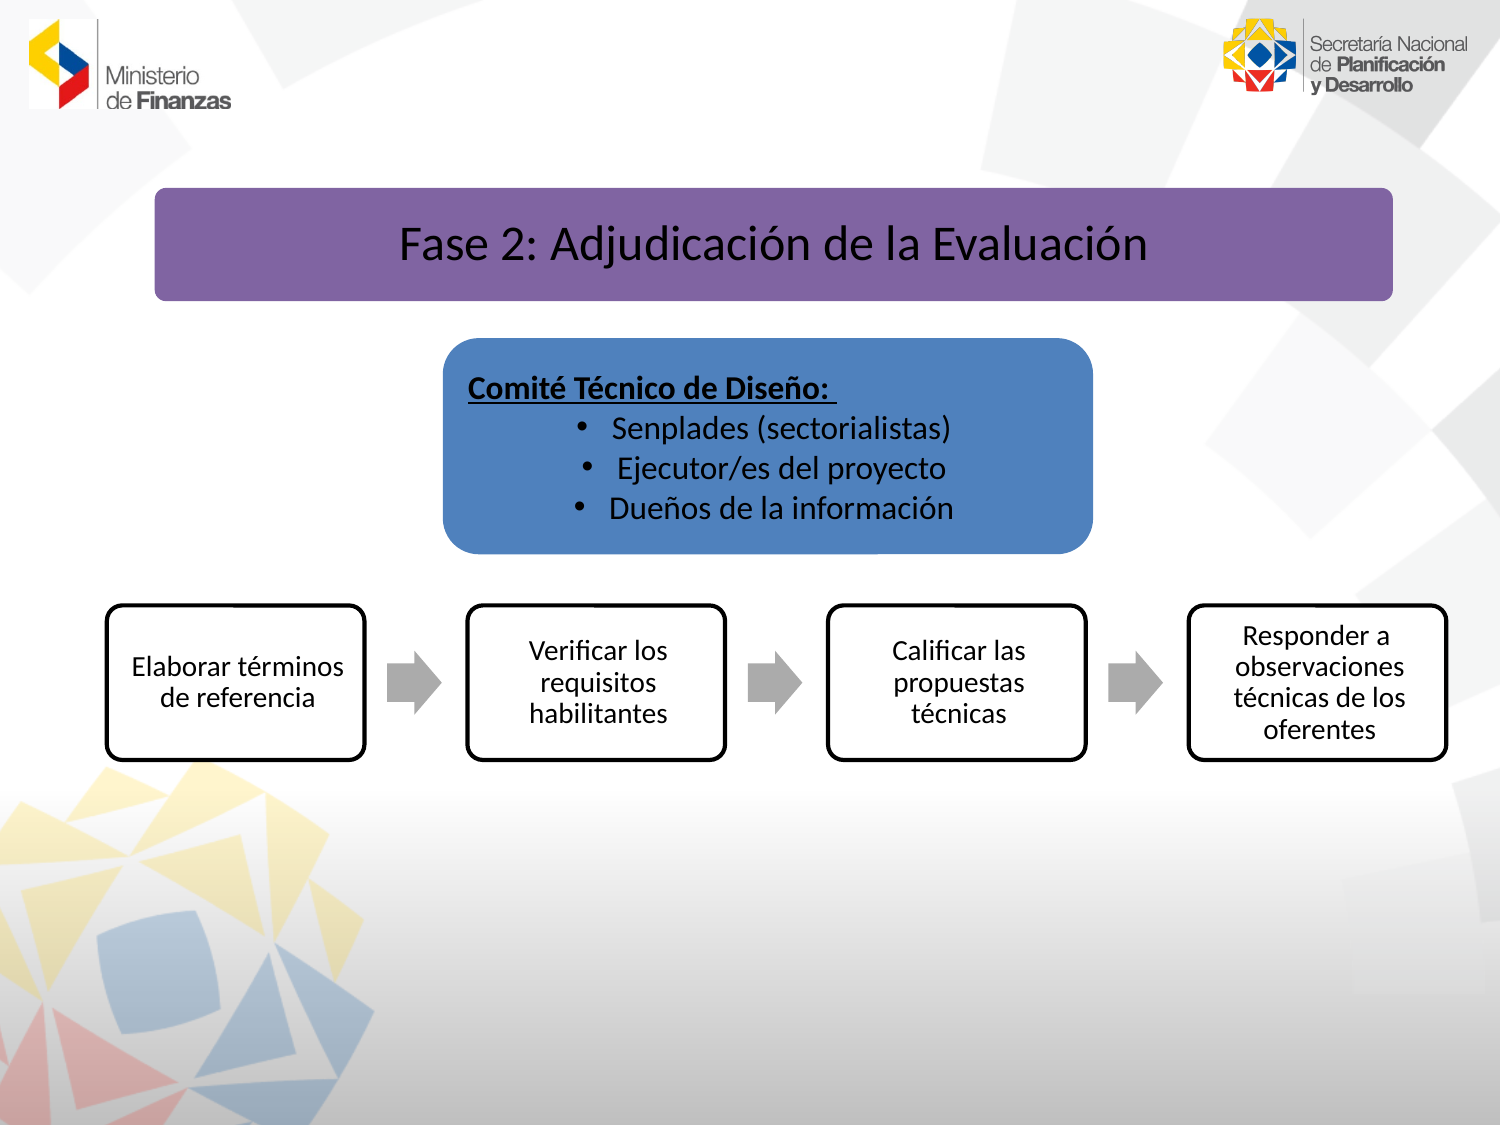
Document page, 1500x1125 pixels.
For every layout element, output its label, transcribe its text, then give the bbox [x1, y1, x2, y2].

text_box Comité Técnico de Diseño: Senplades (sectorialistas) Ejecutor/es del proyecto Dueños de la información [440, 335, 1096, 516]
picture [0, 0, 1500, 1125]
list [106, 518, 1448, 848]
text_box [154, 187, 1394, 302]
